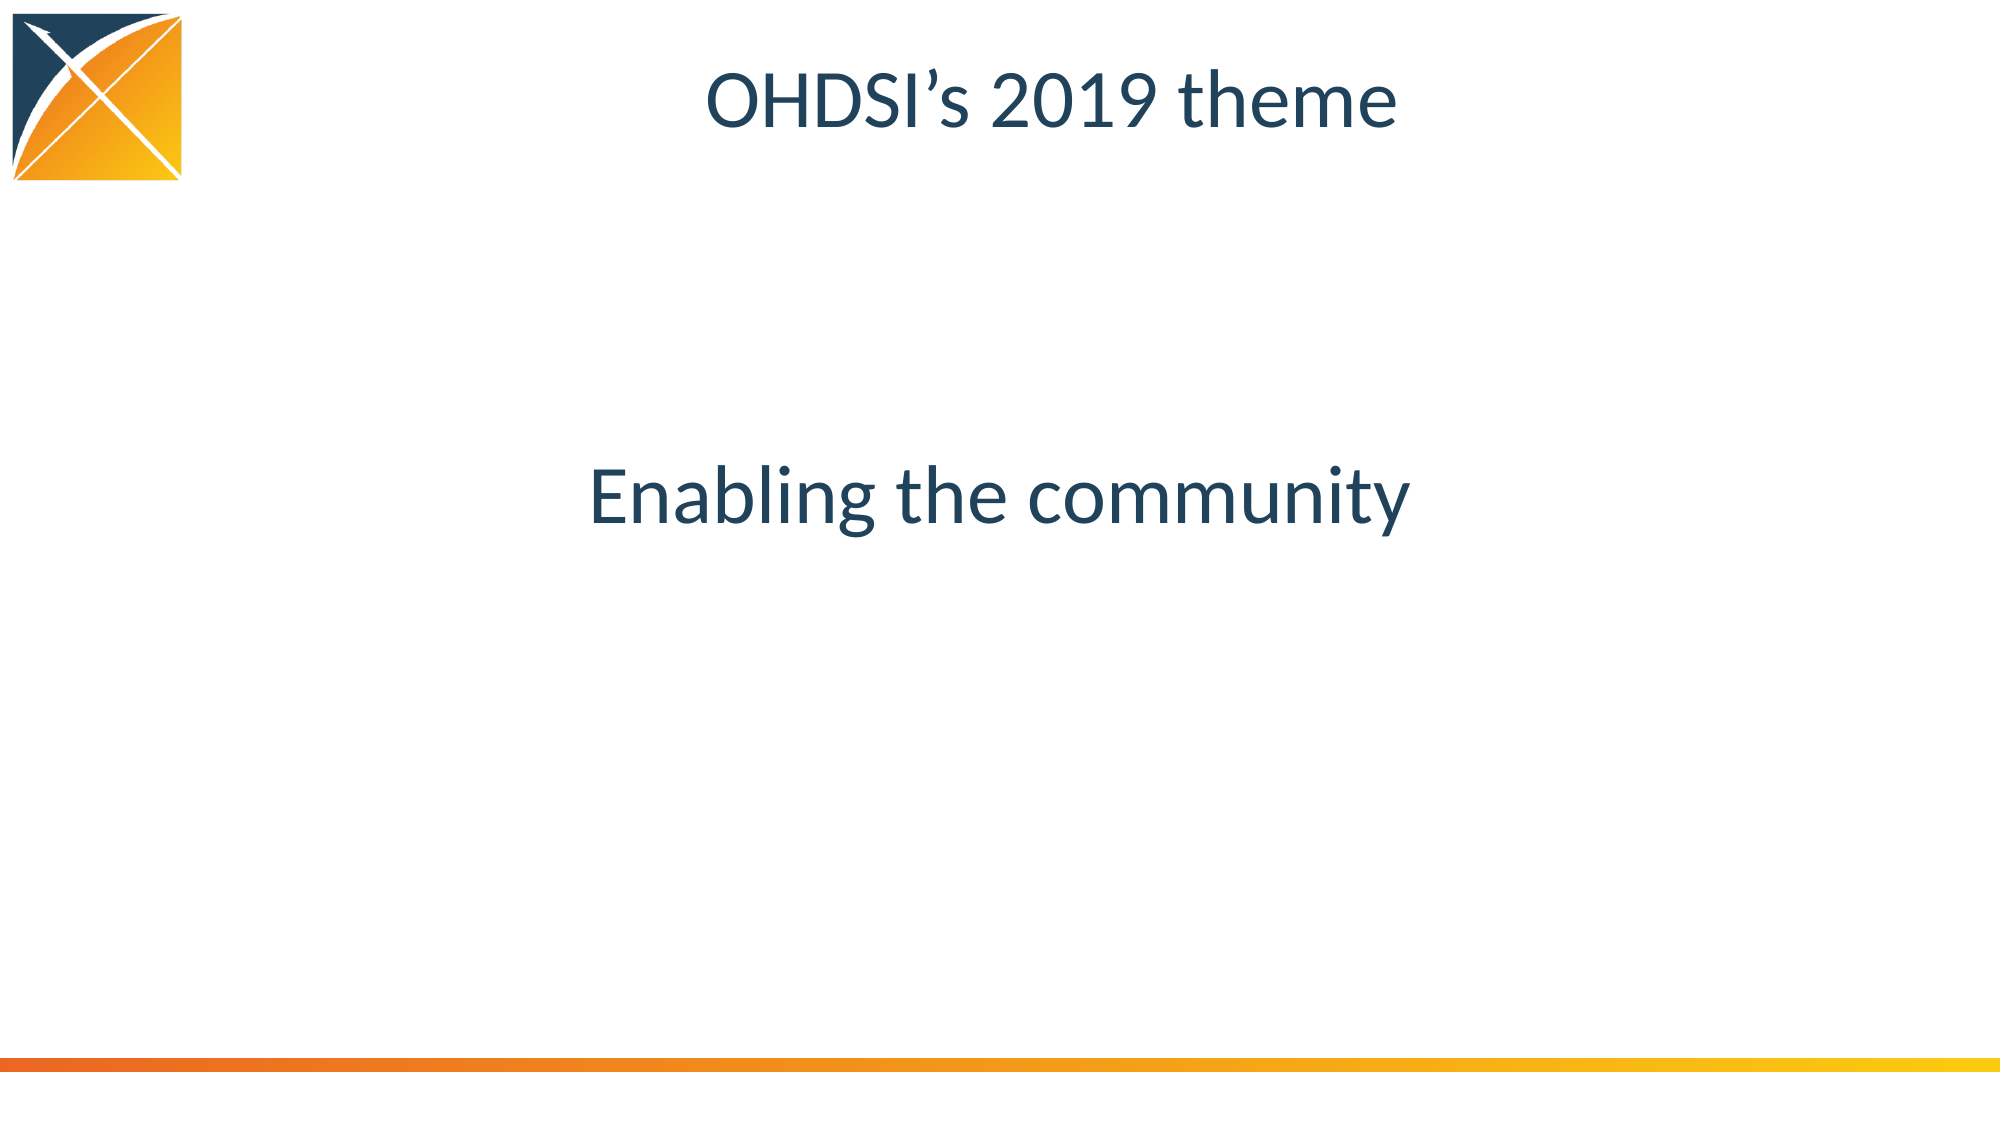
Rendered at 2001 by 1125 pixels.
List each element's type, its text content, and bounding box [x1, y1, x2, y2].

title OHDSI’s 2019 theme [205, 24, 1900, 163]
list Enabling the community [99, 200, 1900, 1005]
picture [0, 0, 206, 200]
